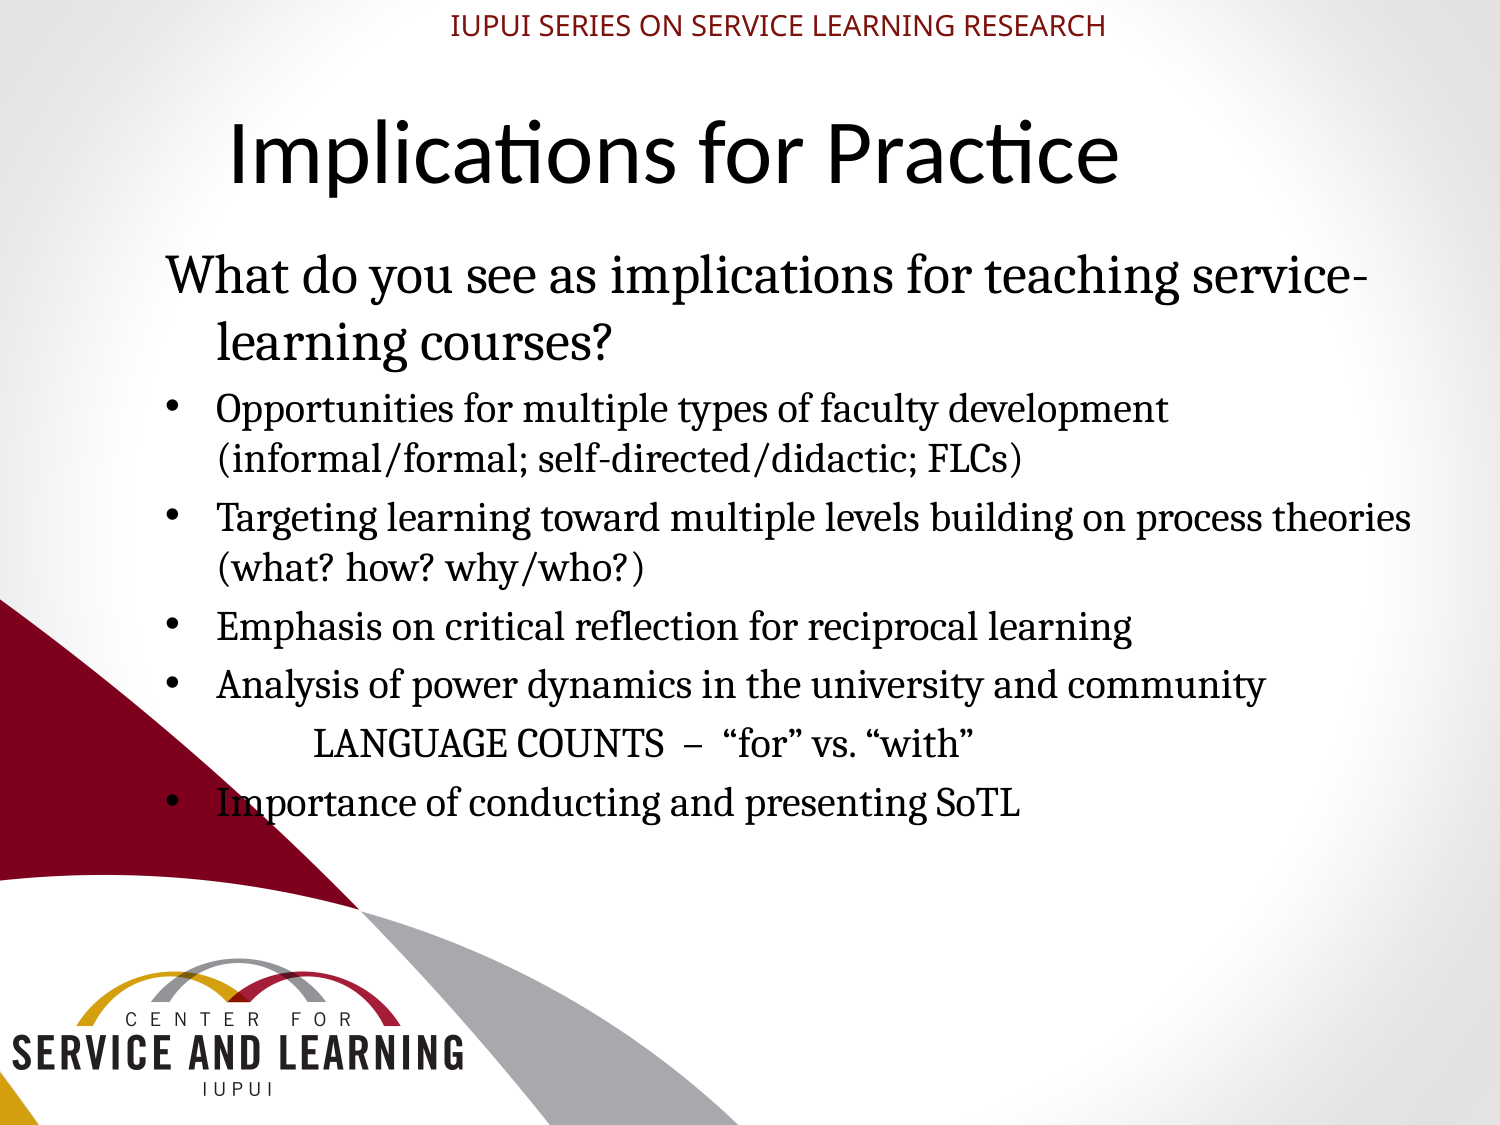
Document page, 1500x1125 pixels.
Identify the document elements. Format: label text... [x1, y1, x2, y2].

picture [0, 0, 1500, 229]
text_box IUPUI SERIES ON SERVICE LEARNING RESEARCH [381, 0, 1178, 50]
list What do you see as implications for teaching service-learning courses? Opportunities for multiple types of faculty development (informal/formal; self-directed/didactic; FLCs) Targeting learning toward multiple levels building on process theories (what? how? why/who?) Emphasis on critical reflection for reciprocal learning Analysis of power dynamics in the university and community LANGUAGE COUNTS – “for” vs. “with” Importance of conducting and presenting SoTL [150, 229, 1500, 839]
title Implications for Practice [0, 53, 1350, 241]
picture [0, 241, 1500, 1125]
